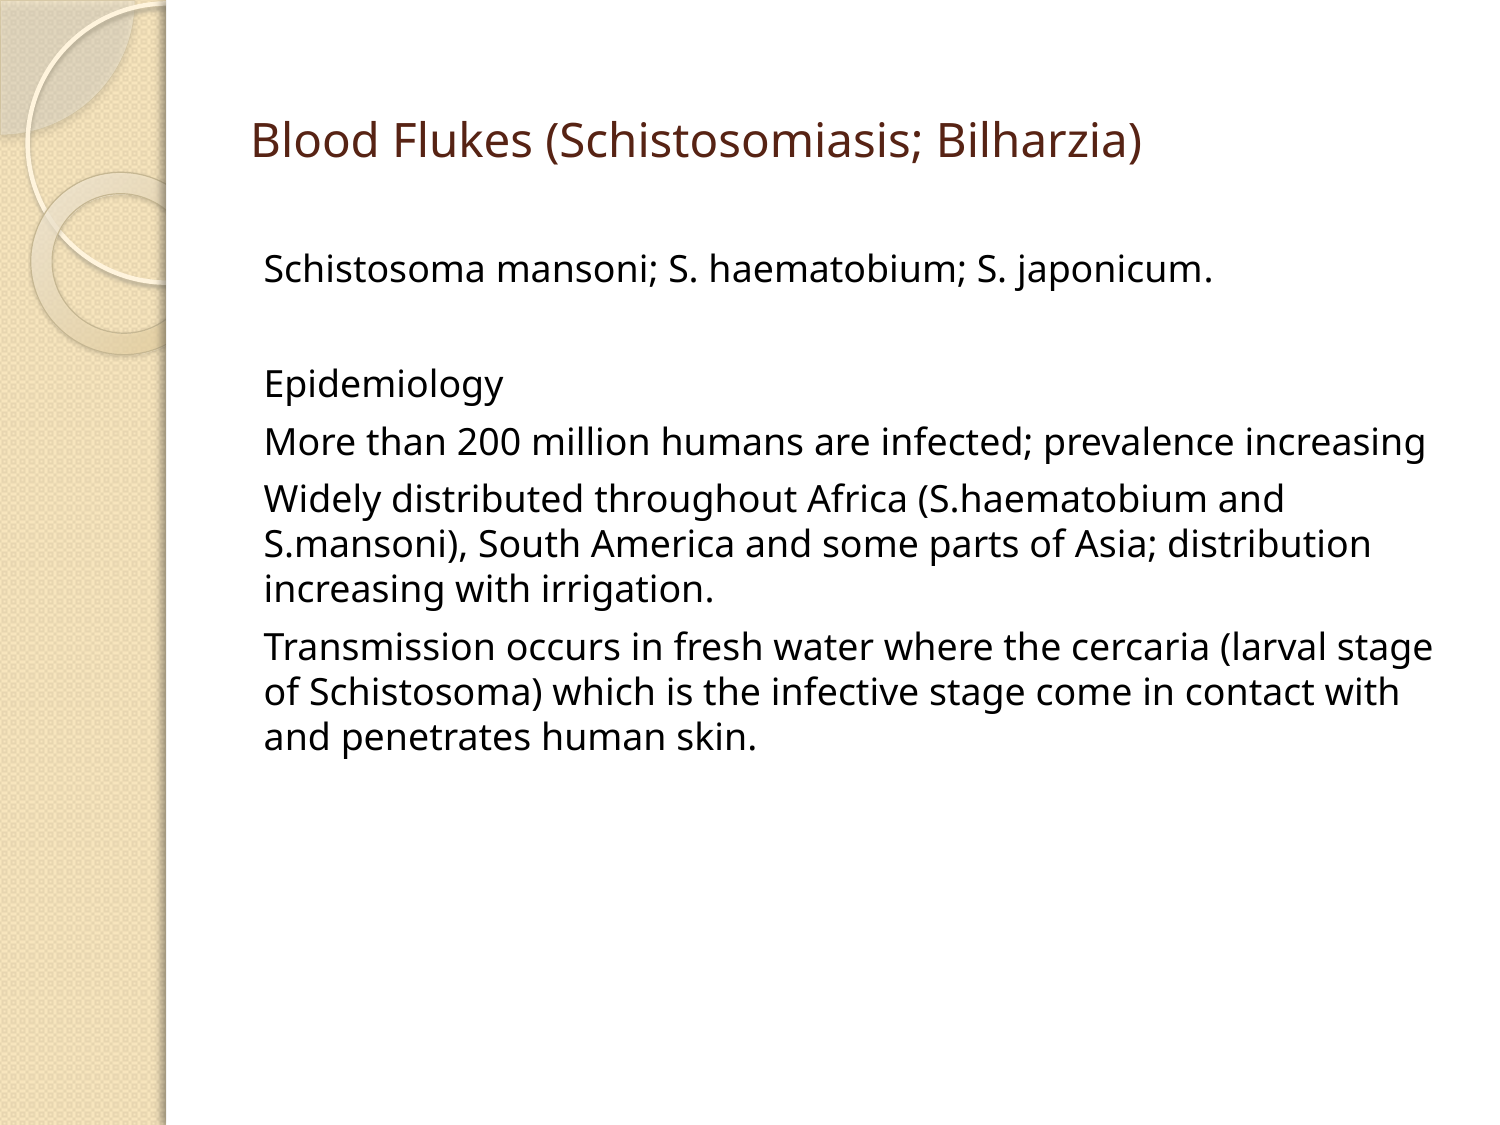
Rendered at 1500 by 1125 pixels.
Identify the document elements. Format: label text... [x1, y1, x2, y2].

title Blood Flukes (Schistosomiasis; Bilharzia) [235, 45, 1466, 233]
list Schistosoma mansoni; S. haematobium; S. japonicum. Epidemiology More than 200 million humans are infected; prevalence increasing Widely distributed throughout Africa (S.haematobium and S.mansoni), South America and some parts of Asia; distribution increasing with irrigation. Transmission occurs in fresh water where the cercaria (larval stage of Schistosoma) which is the infective stage come in contact with and penetrates human skin. [235, 237, 1466, 1025]
